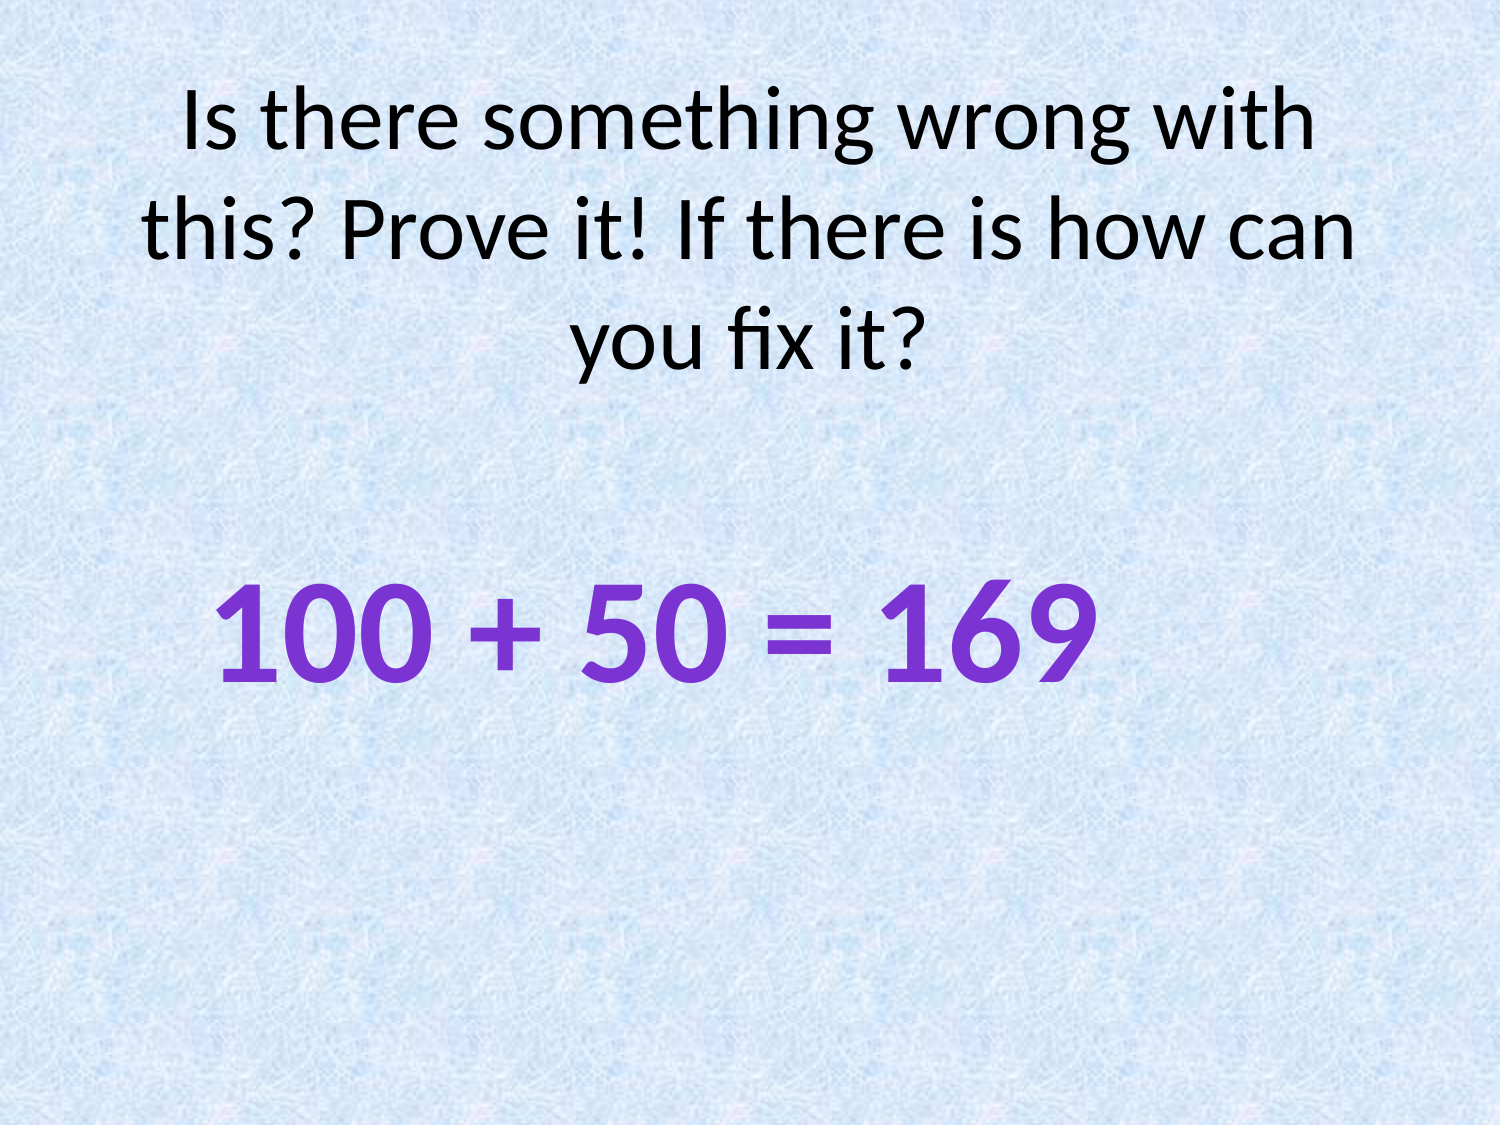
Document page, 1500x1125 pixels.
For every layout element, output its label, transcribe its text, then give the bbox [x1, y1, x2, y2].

title Is there something wrong with this? Prove it! If there is how can you fix it? [75, 45, 1425, 400]
text_box 100 + 50 = 169 [191, 524, 1116, 720]
picture [0, 0, 1500, 1125]
